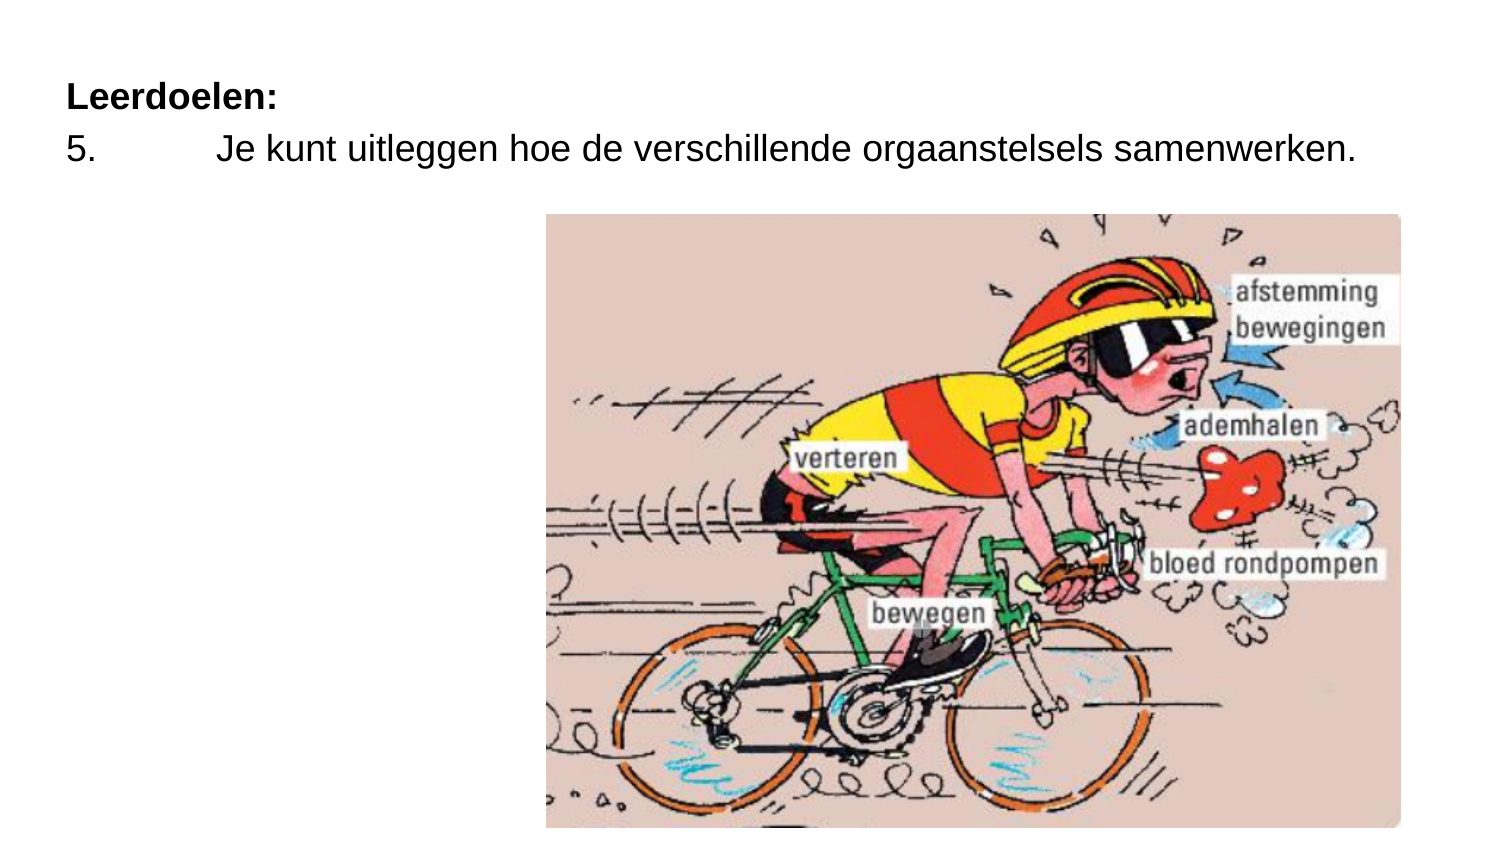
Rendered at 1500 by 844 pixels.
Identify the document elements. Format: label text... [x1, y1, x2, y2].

list Leerdoelen: 5. Je kunt uitleggen hoe de verschillende orgaanstelsels samenwerken. [51, 50, 1449, 828]
picture [545, 214, 1401, 828]
